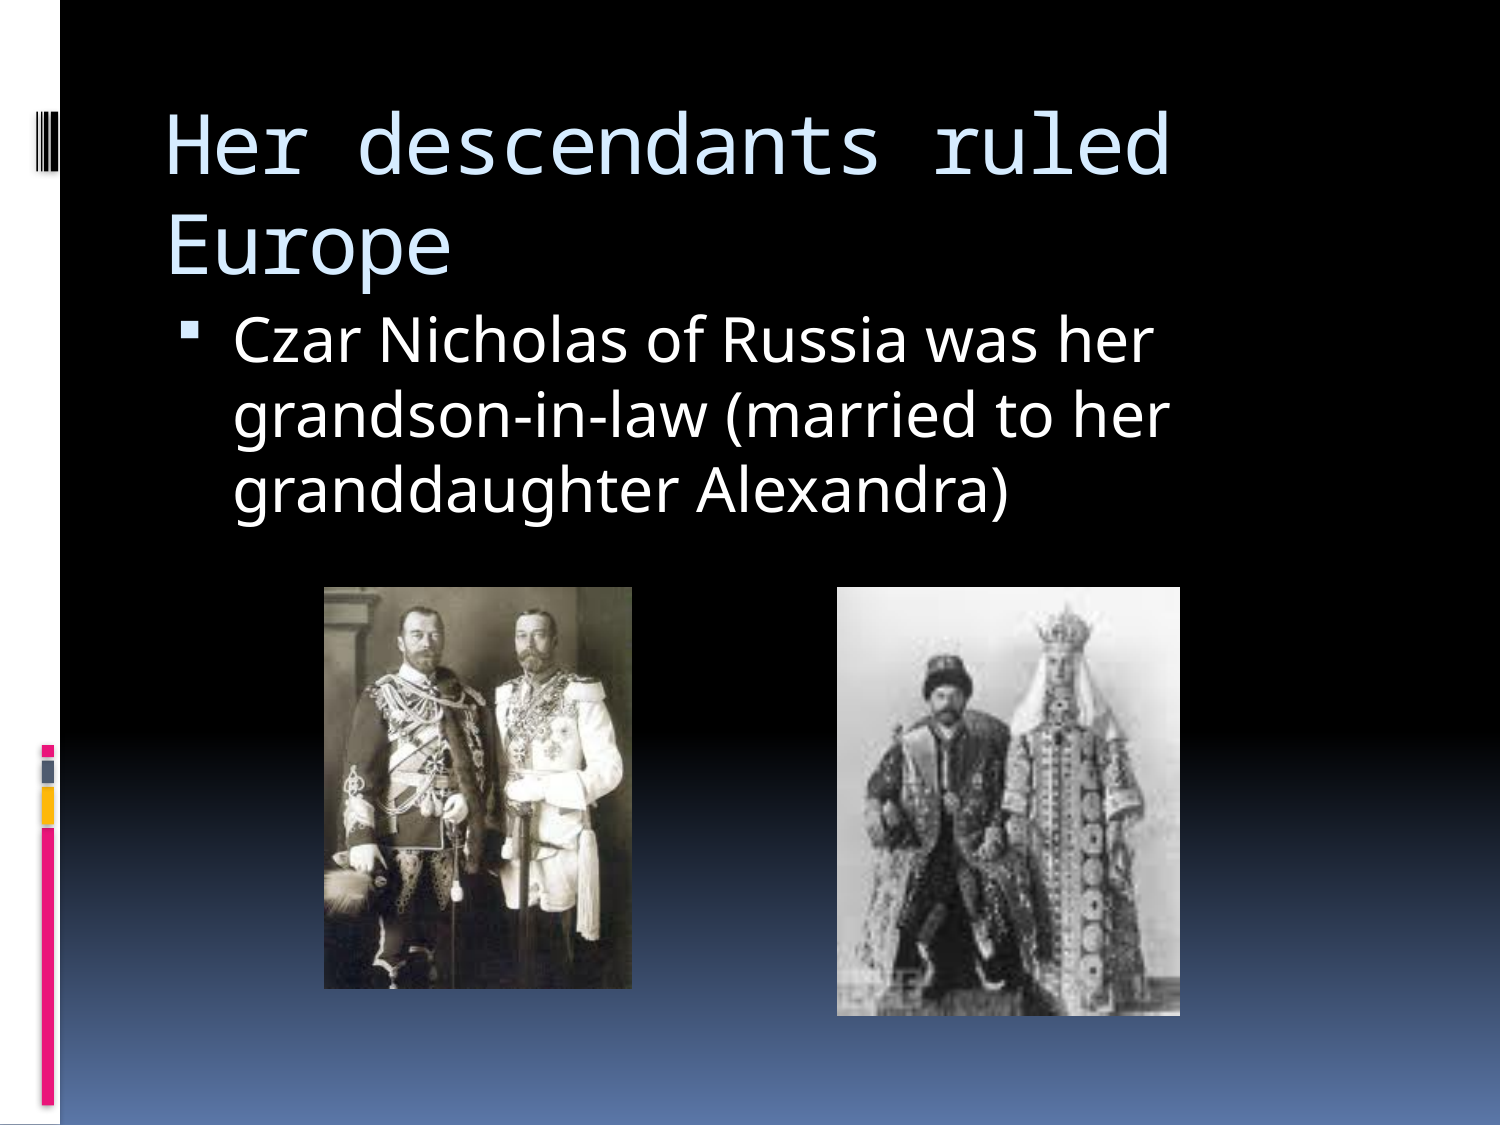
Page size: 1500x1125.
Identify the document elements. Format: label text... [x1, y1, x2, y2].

title Her descendants ruled Europe [150, 83, 1425, 234]
list Czar Nicholas of Russia was her grandson-in-law (married to her granddaughter Alexandra) [150, 292, 1425, 1043]
picture [324, 587, 632, 990]
picture [837, 587, 1181, 1016]
